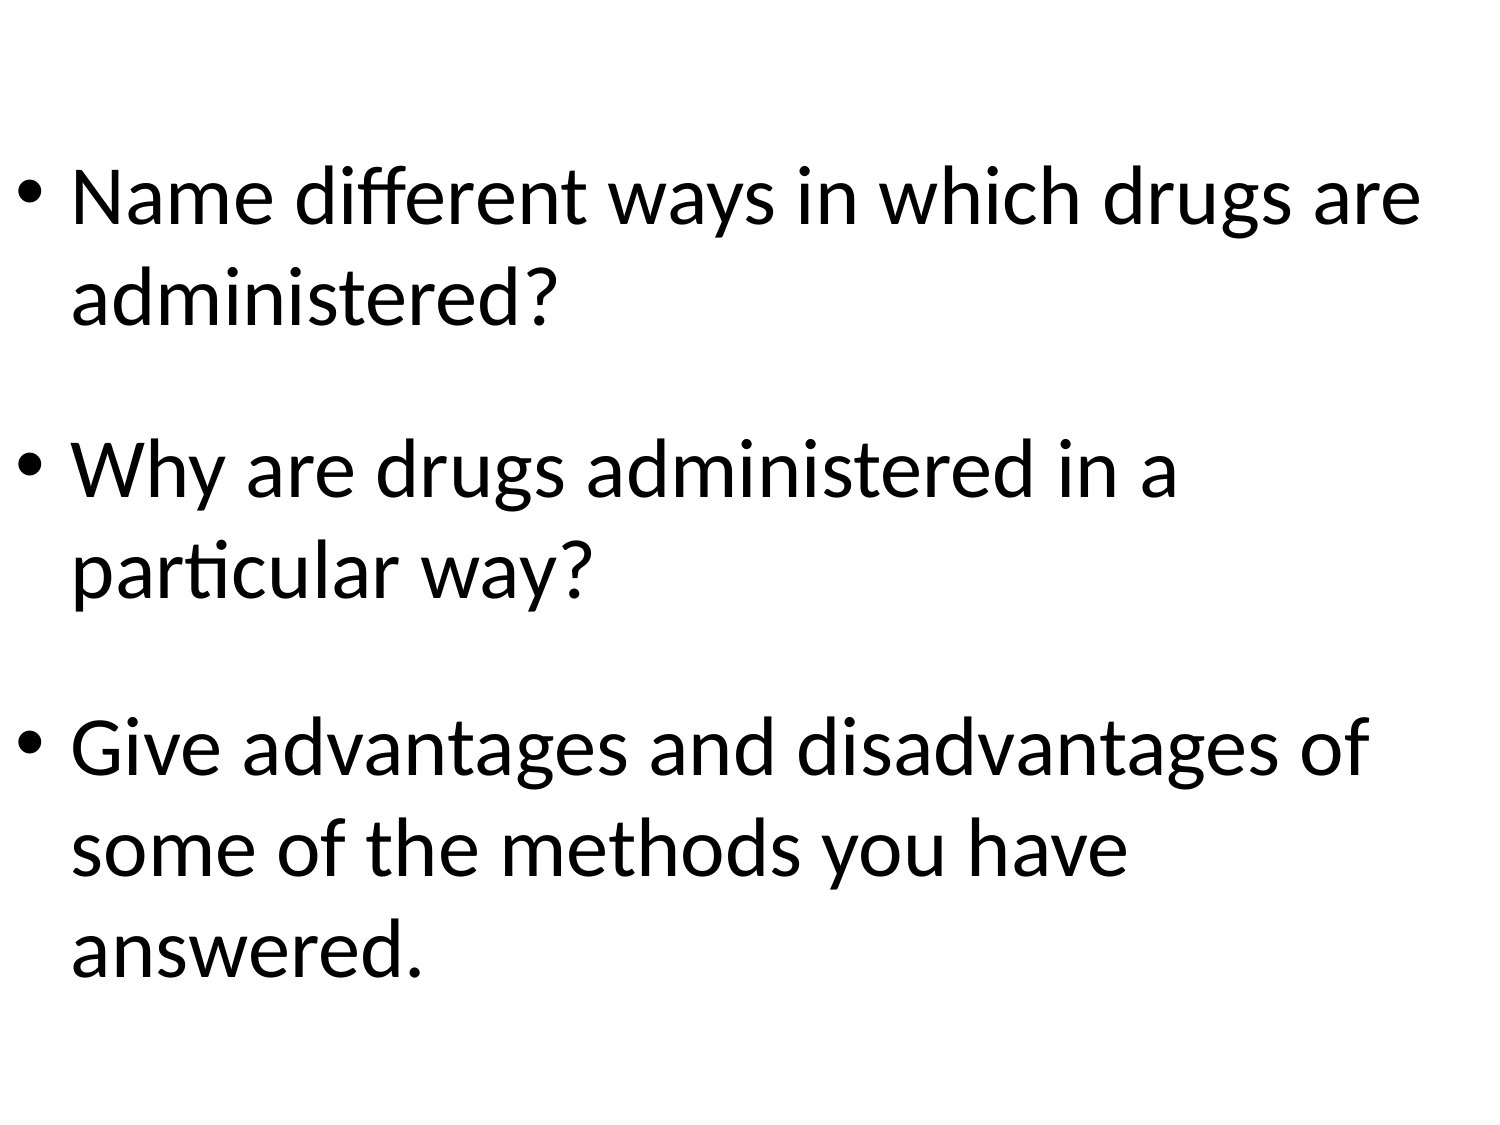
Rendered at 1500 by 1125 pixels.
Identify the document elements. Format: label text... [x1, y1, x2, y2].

list Name different ways in which drugs are administered? Why are drugs administered in a particular way? Give advantages and disadvantages of some of the methods you have answered. [0, 132, 1500, 1005]
